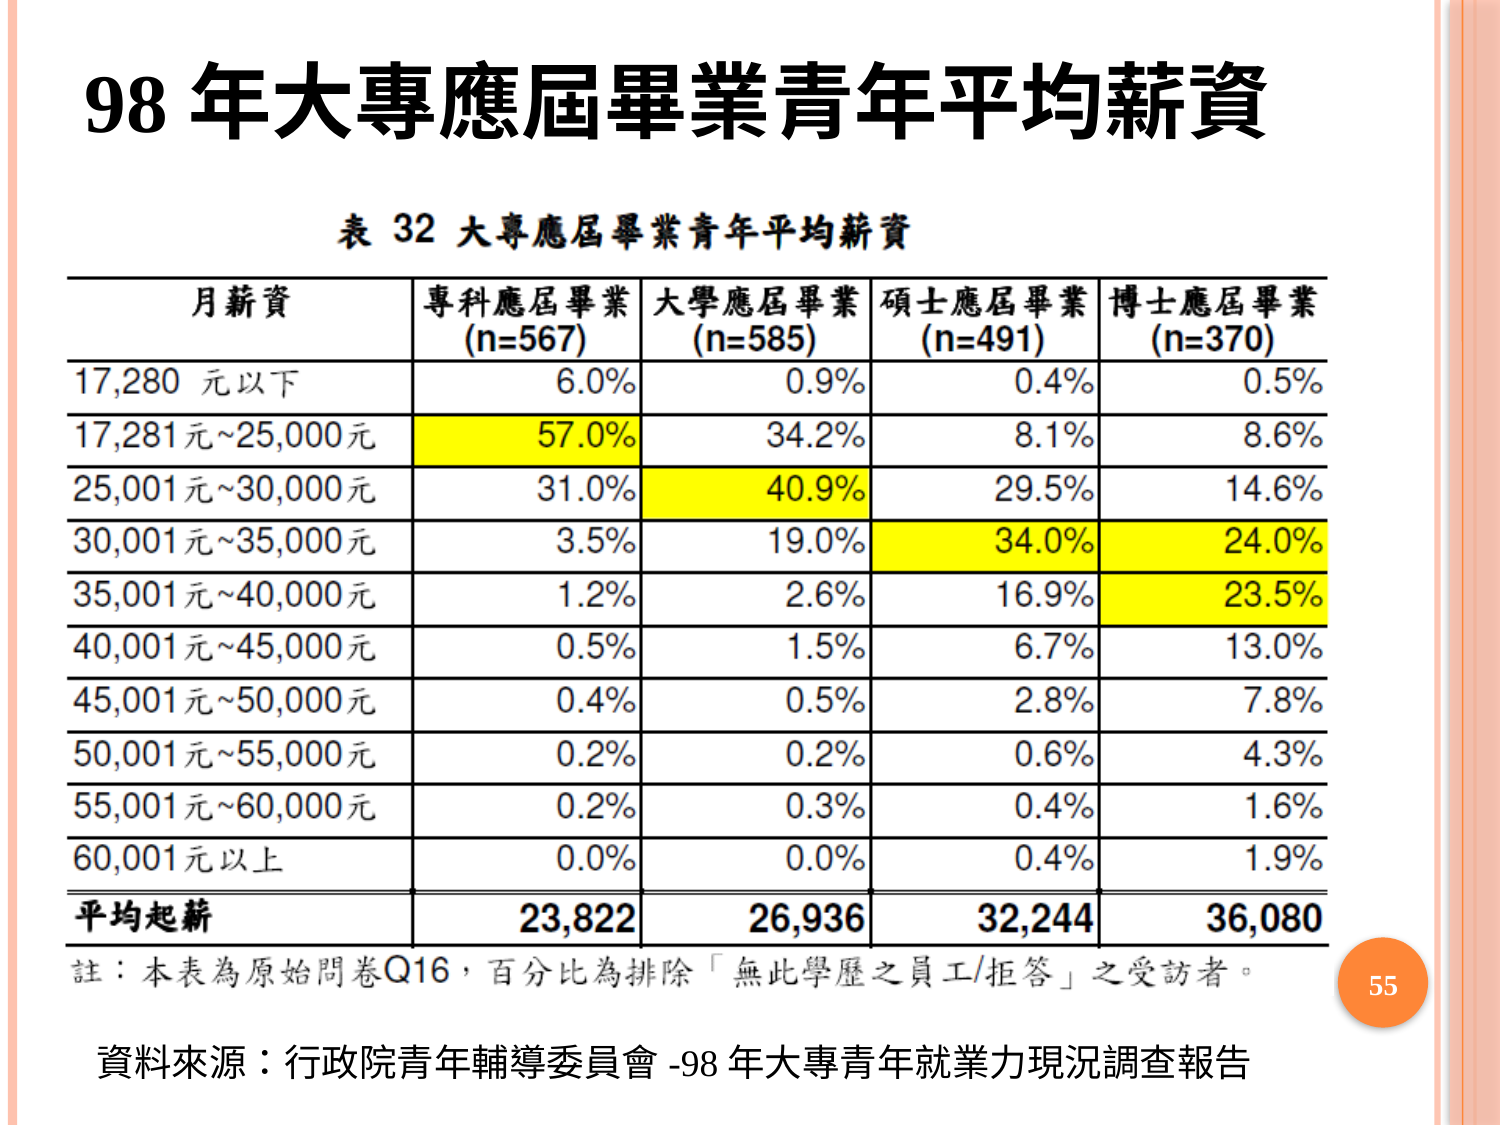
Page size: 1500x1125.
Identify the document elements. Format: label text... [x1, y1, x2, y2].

picture [57, 210, 1334, 997]
text_box 資料來源：行政院青年輔導委員會-98年大專青年就業力現況調查報告 [82, 1031, 1278, 1091]
slide_number 55 [1333, 940, 1434, 1026]
title 98年大專應屆畢業青年平均薪資 [70, 23, 1296, 176]
